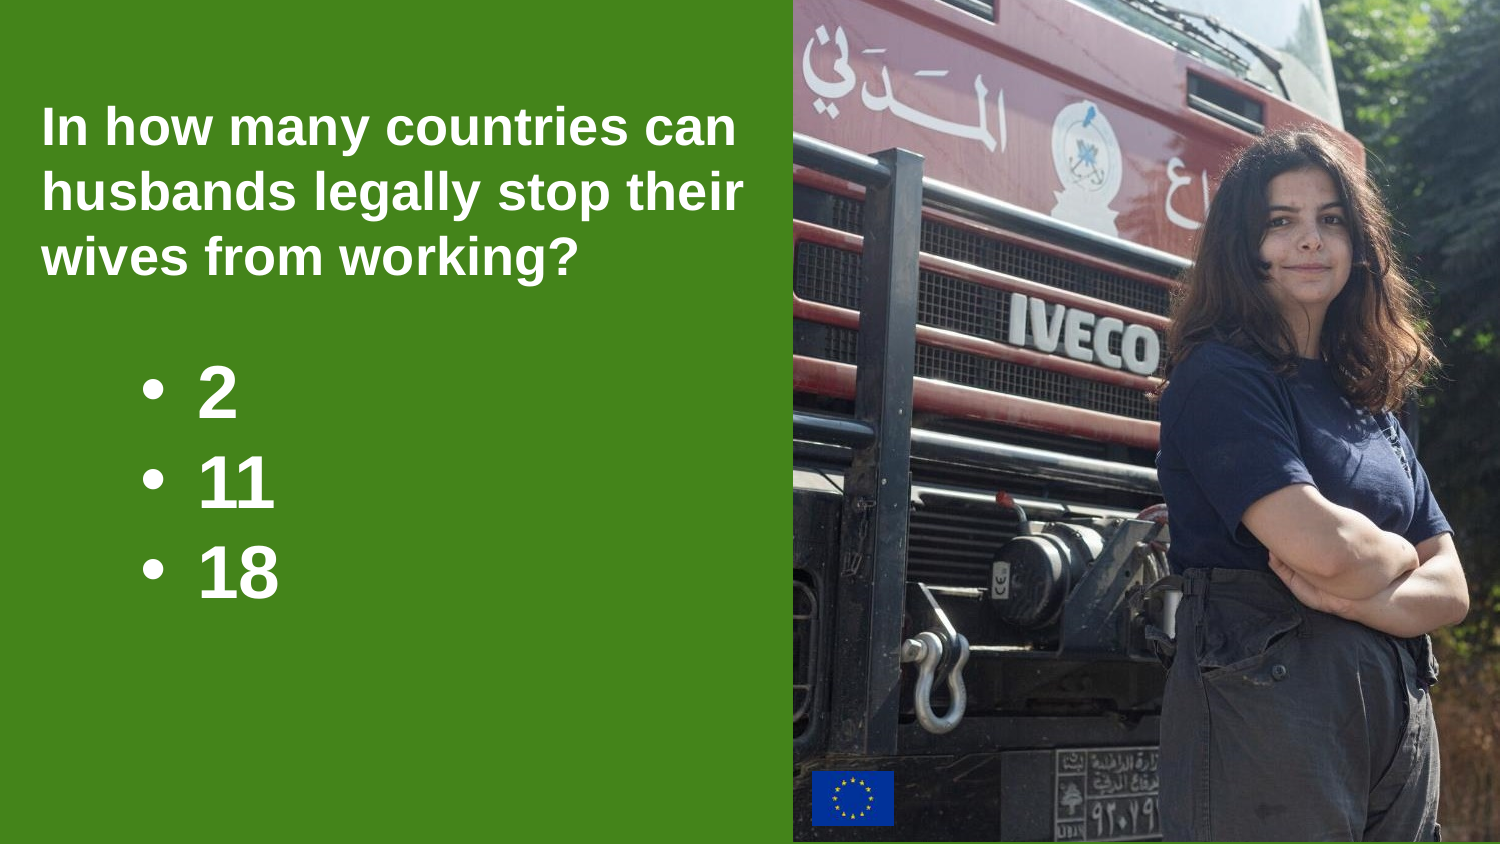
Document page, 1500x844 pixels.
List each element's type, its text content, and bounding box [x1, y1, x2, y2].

text_box 2 11 18 [123, 314, 591, 702]
text_box In how many countries can husbands legally stop their wives from working? [24, 62, 787, 305]
picture [792, 0, 1500, 844]
